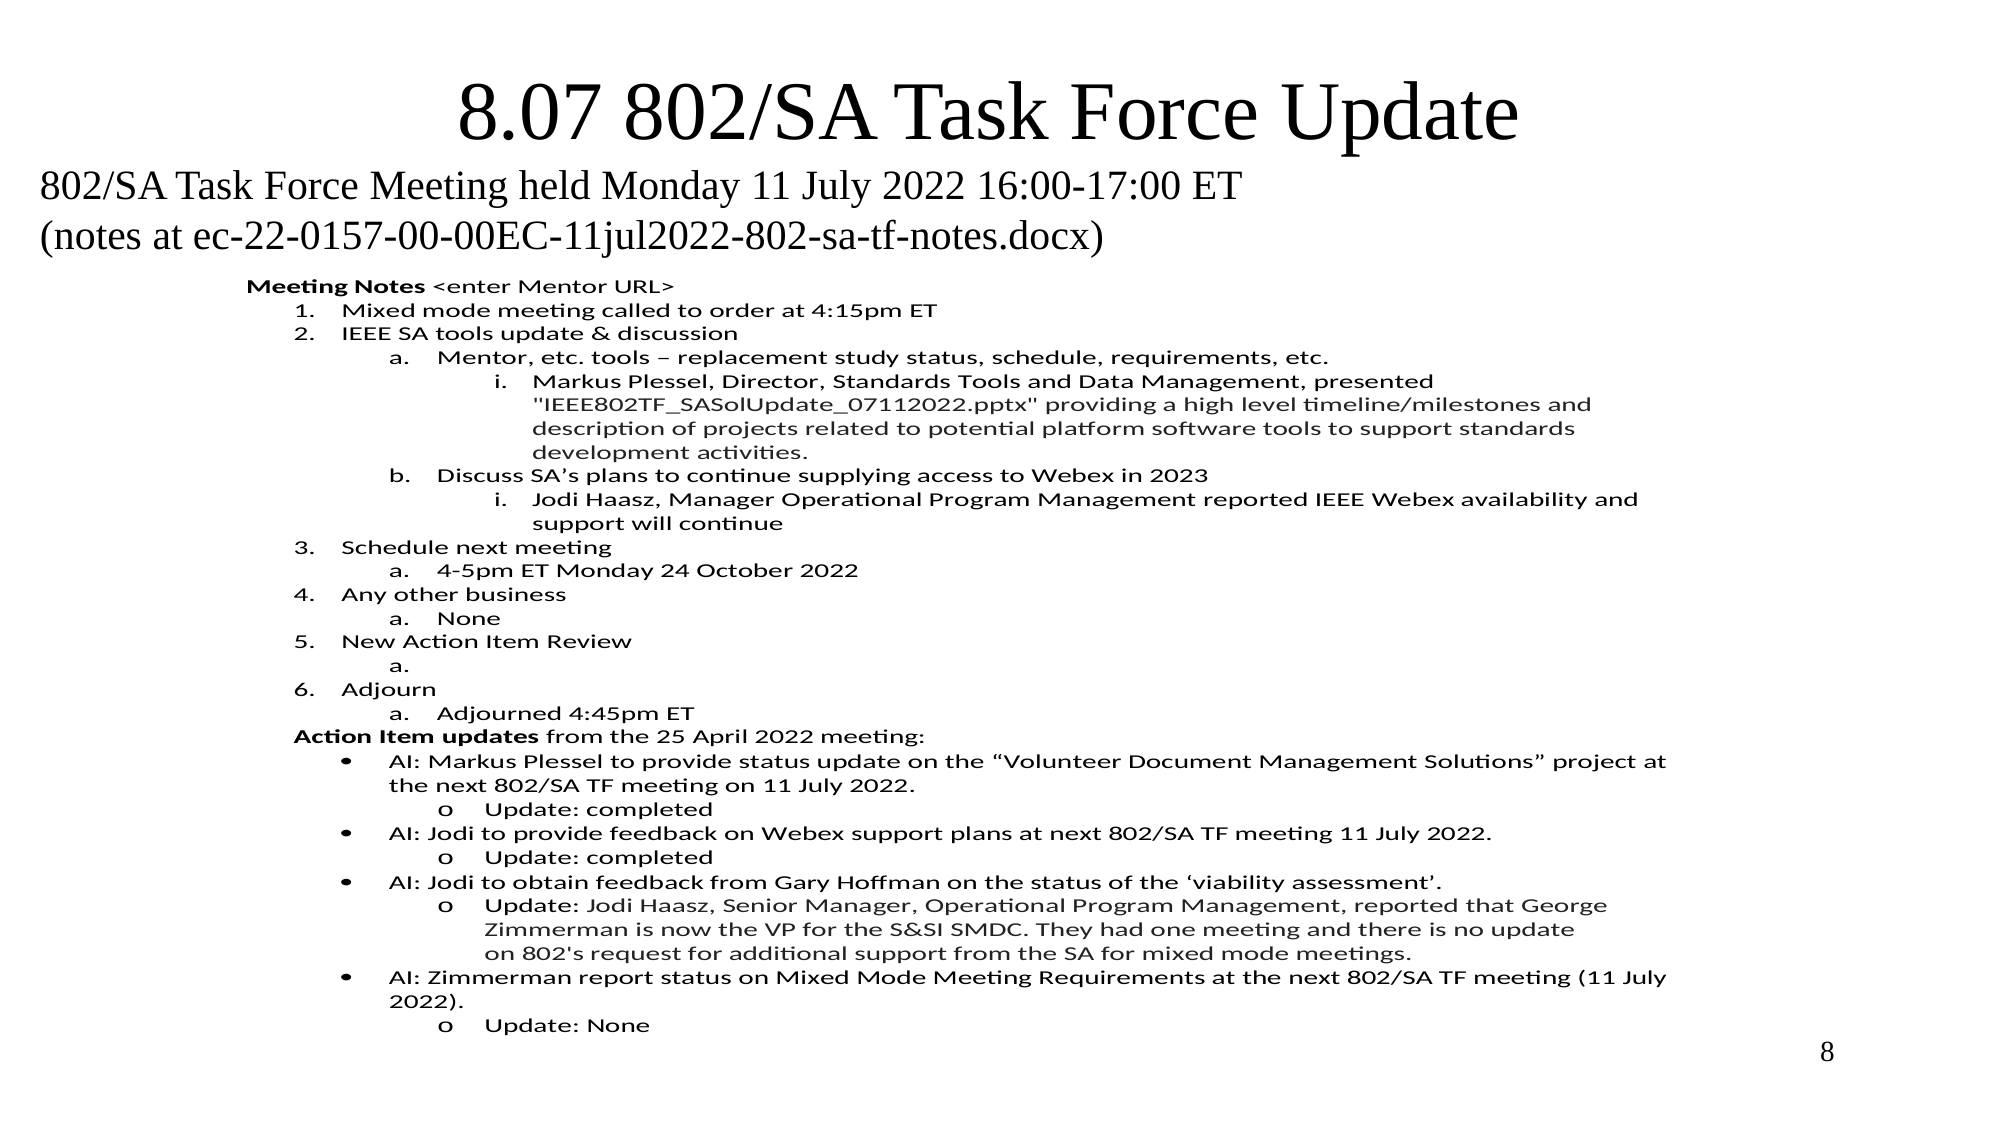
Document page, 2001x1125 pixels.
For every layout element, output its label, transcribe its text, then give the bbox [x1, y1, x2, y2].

picture [245, 274, 1680, 1038]
list 802/SA Task Force Meeting held Monday 11 July 2022 16:00-17:00 ET (notes at ec-22-0157-00-00EC-11jul2022-802-sa-tf-notes.docx) [24, 149, 1901, 1038]
title 8.07 802/SA Task Force Update [362, 12, 1638, 149]
slide_number 8 [1433, 1038, 1851, 1101]
